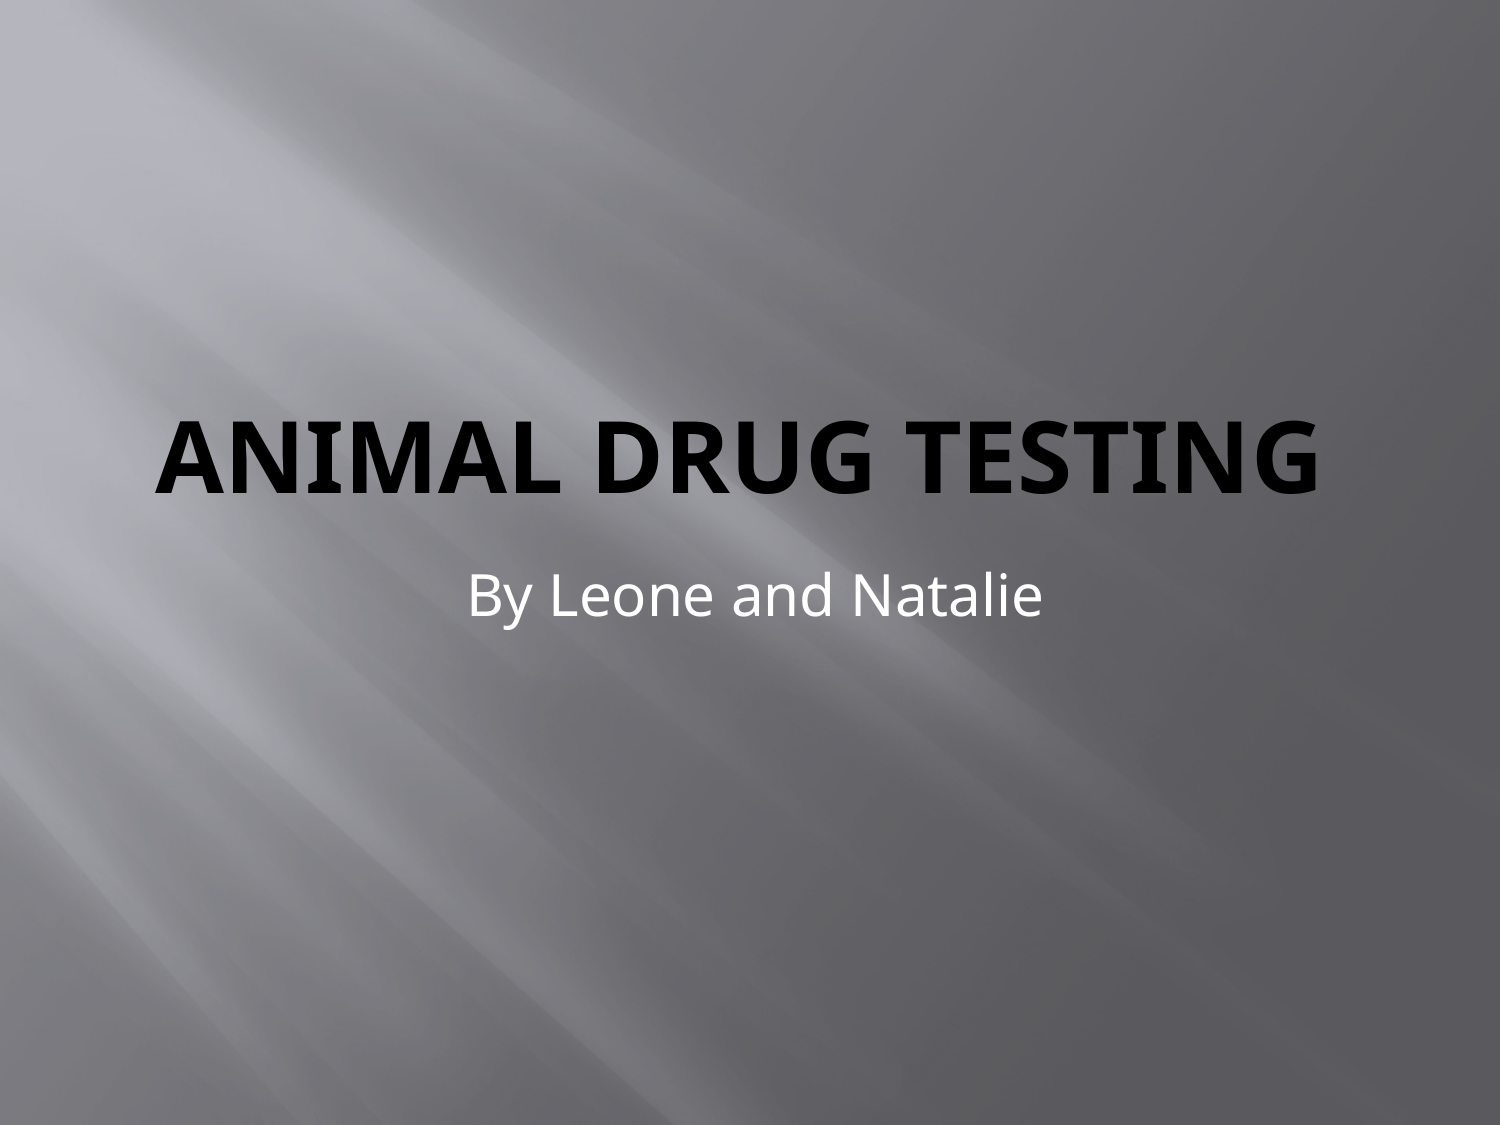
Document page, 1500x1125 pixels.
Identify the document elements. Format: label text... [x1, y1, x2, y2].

subtitle By Leone and Natalie [230, 550, 1281, 657]
title Animal drug testing [64, 361, 1415, 514]
